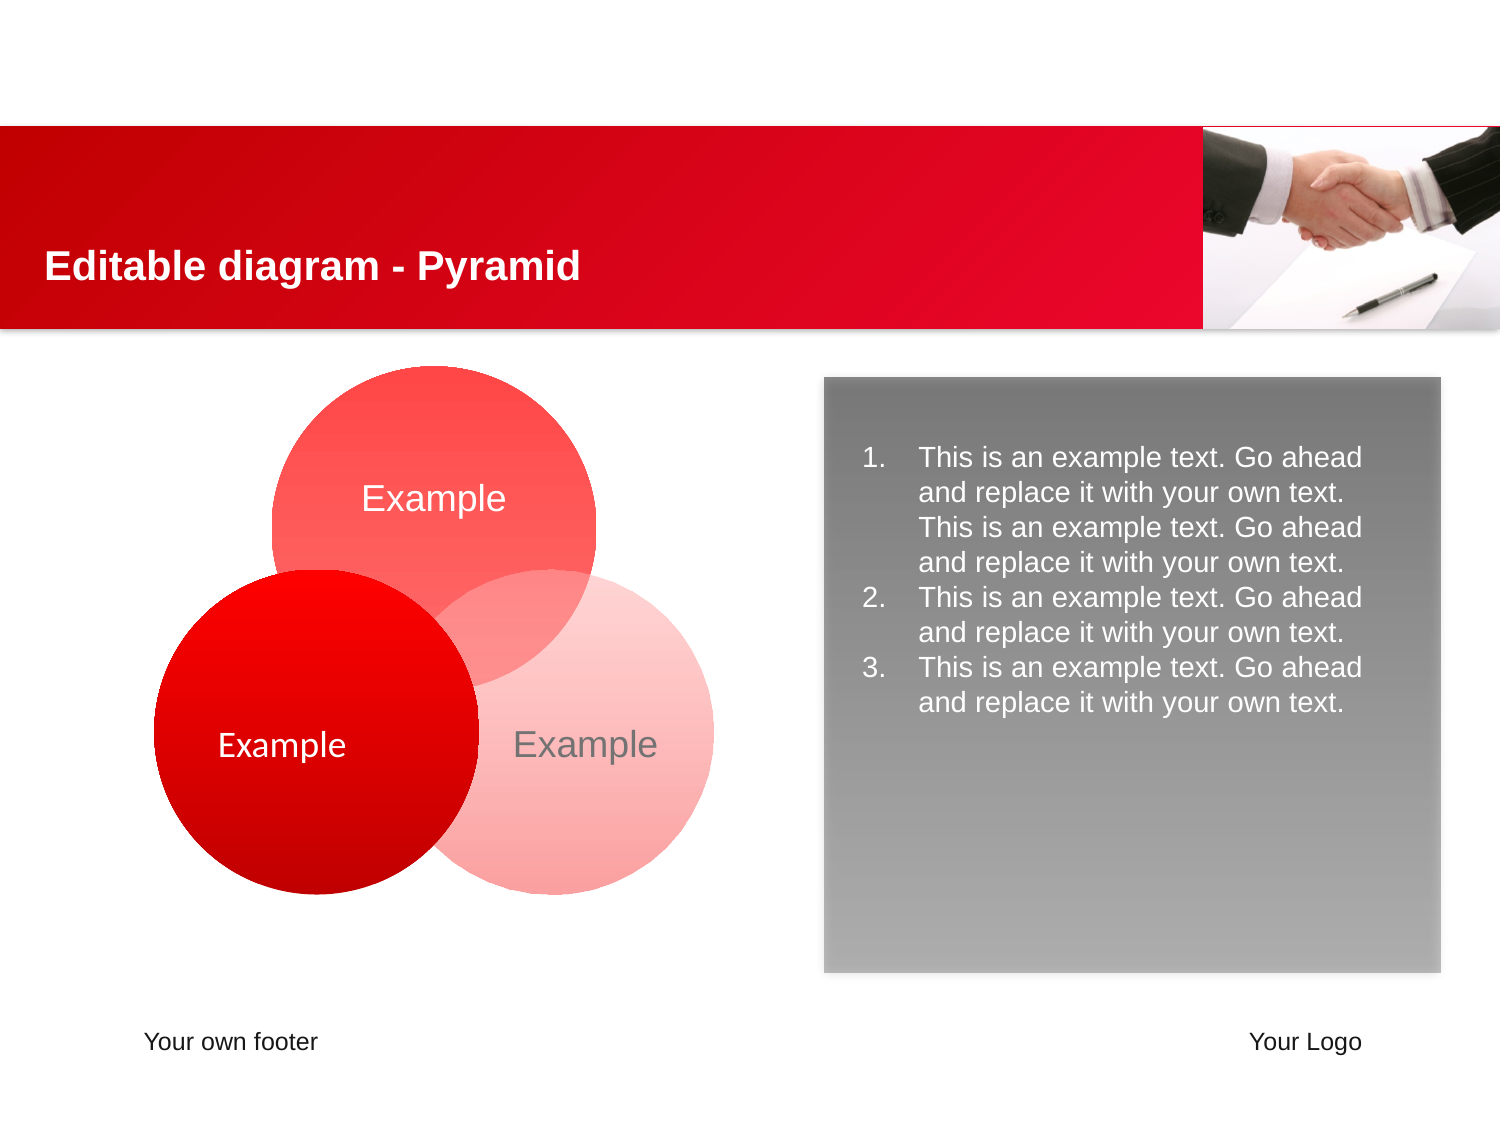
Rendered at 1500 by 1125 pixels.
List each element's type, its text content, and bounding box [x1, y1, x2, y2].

text_box This is an example text. Go ahead and replace it with your own text. This is an example text. Go ahead and replace it with your own text. This is an example text. Go ahead and replace it with your own text. This is an example text. Go ahead and replace it with your own text. [847, 431, 1395, 796]
text_box Your own footer [143, 1010, 396, 1070]
text_box [824, 377, 1441, 973]
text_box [27, 393, 841, 936]
list Editable diagram - Pyramid [29, 237, 1094, 297]
picture [1203, 127, 1500, 329]
text_box Your Logo [1110, 1010, 1363, 1070]
